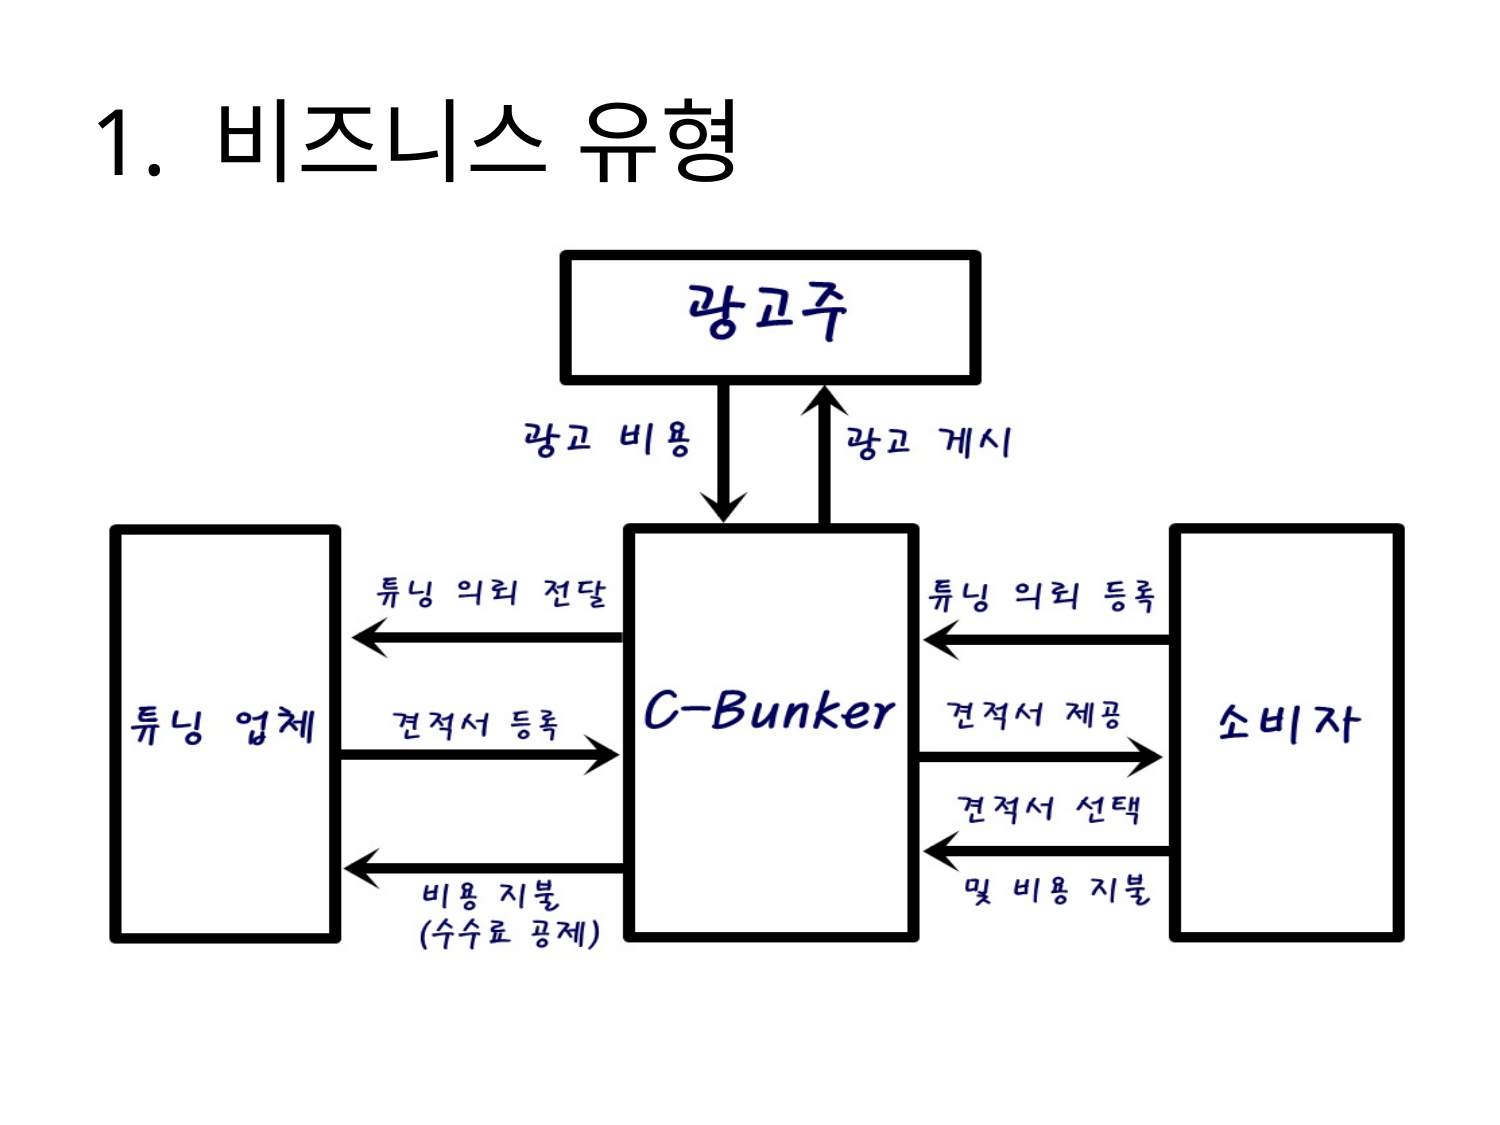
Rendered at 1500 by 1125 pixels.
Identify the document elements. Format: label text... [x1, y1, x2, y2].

picture [88, 243, 1436, 1047]
title 1. 비즈니스 유형 [75, 45, 1425, 233]
